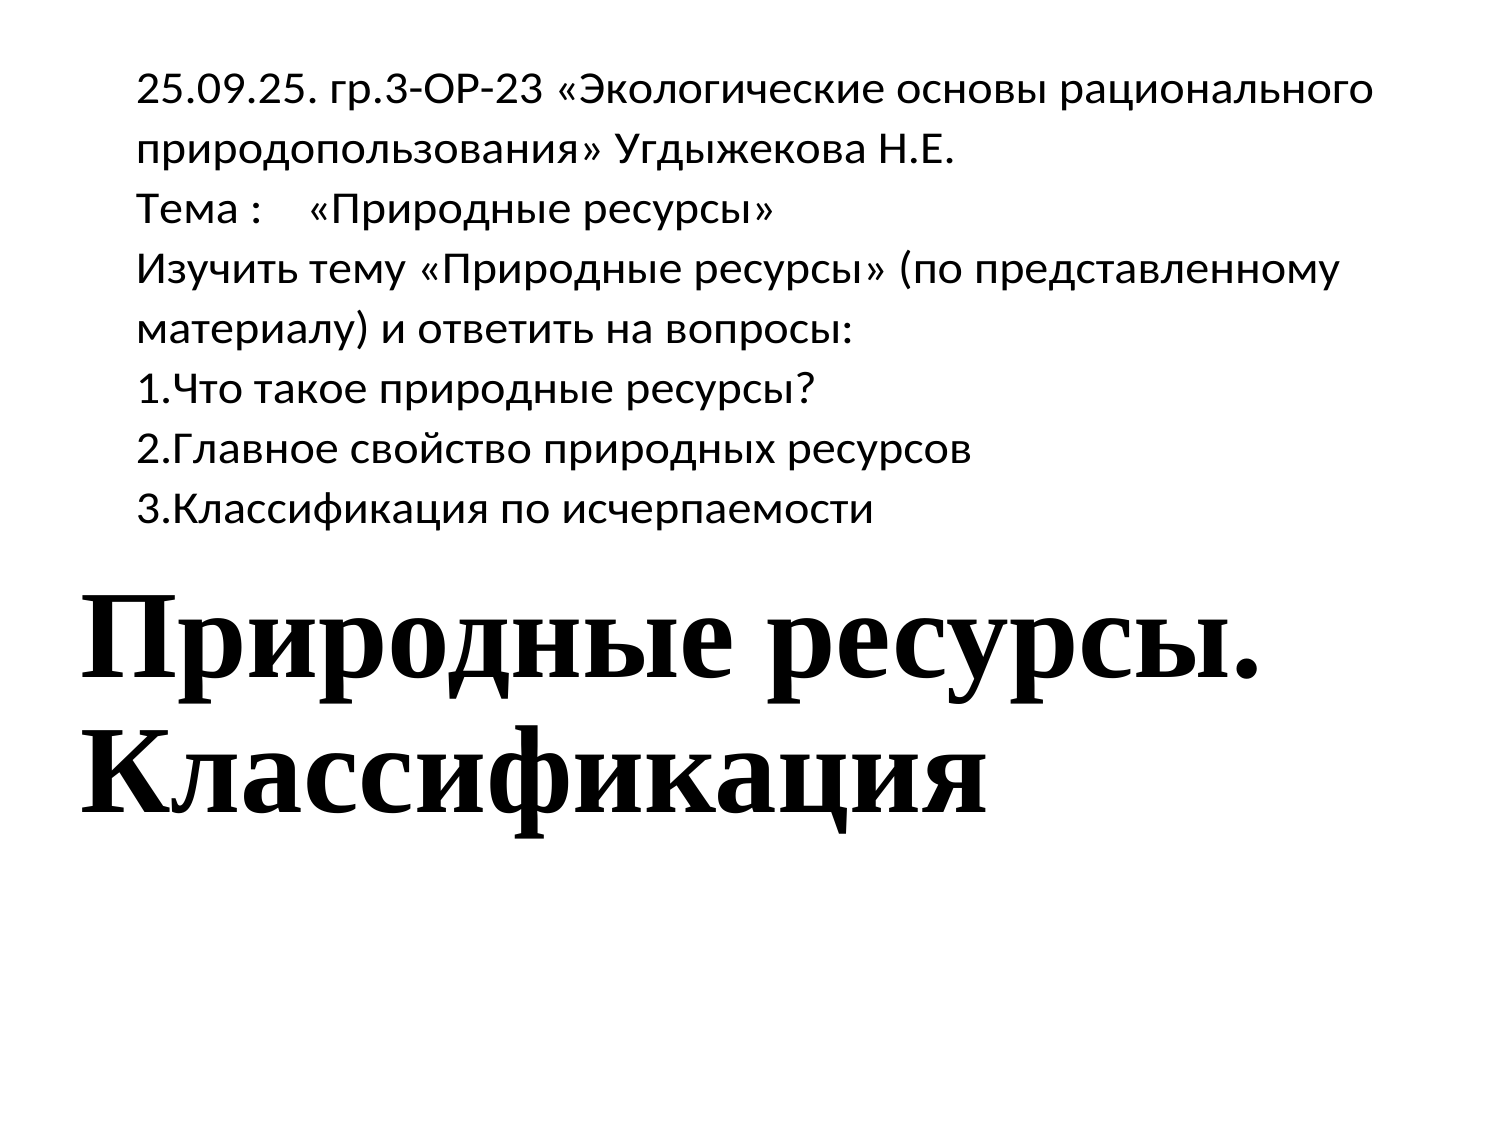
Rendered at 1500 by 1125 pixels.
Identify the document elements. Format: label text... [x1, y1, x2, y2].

title Природные ресурсы. Классификация [64, 432, 1415, 976]
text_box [135, 60, 1388, 561]
